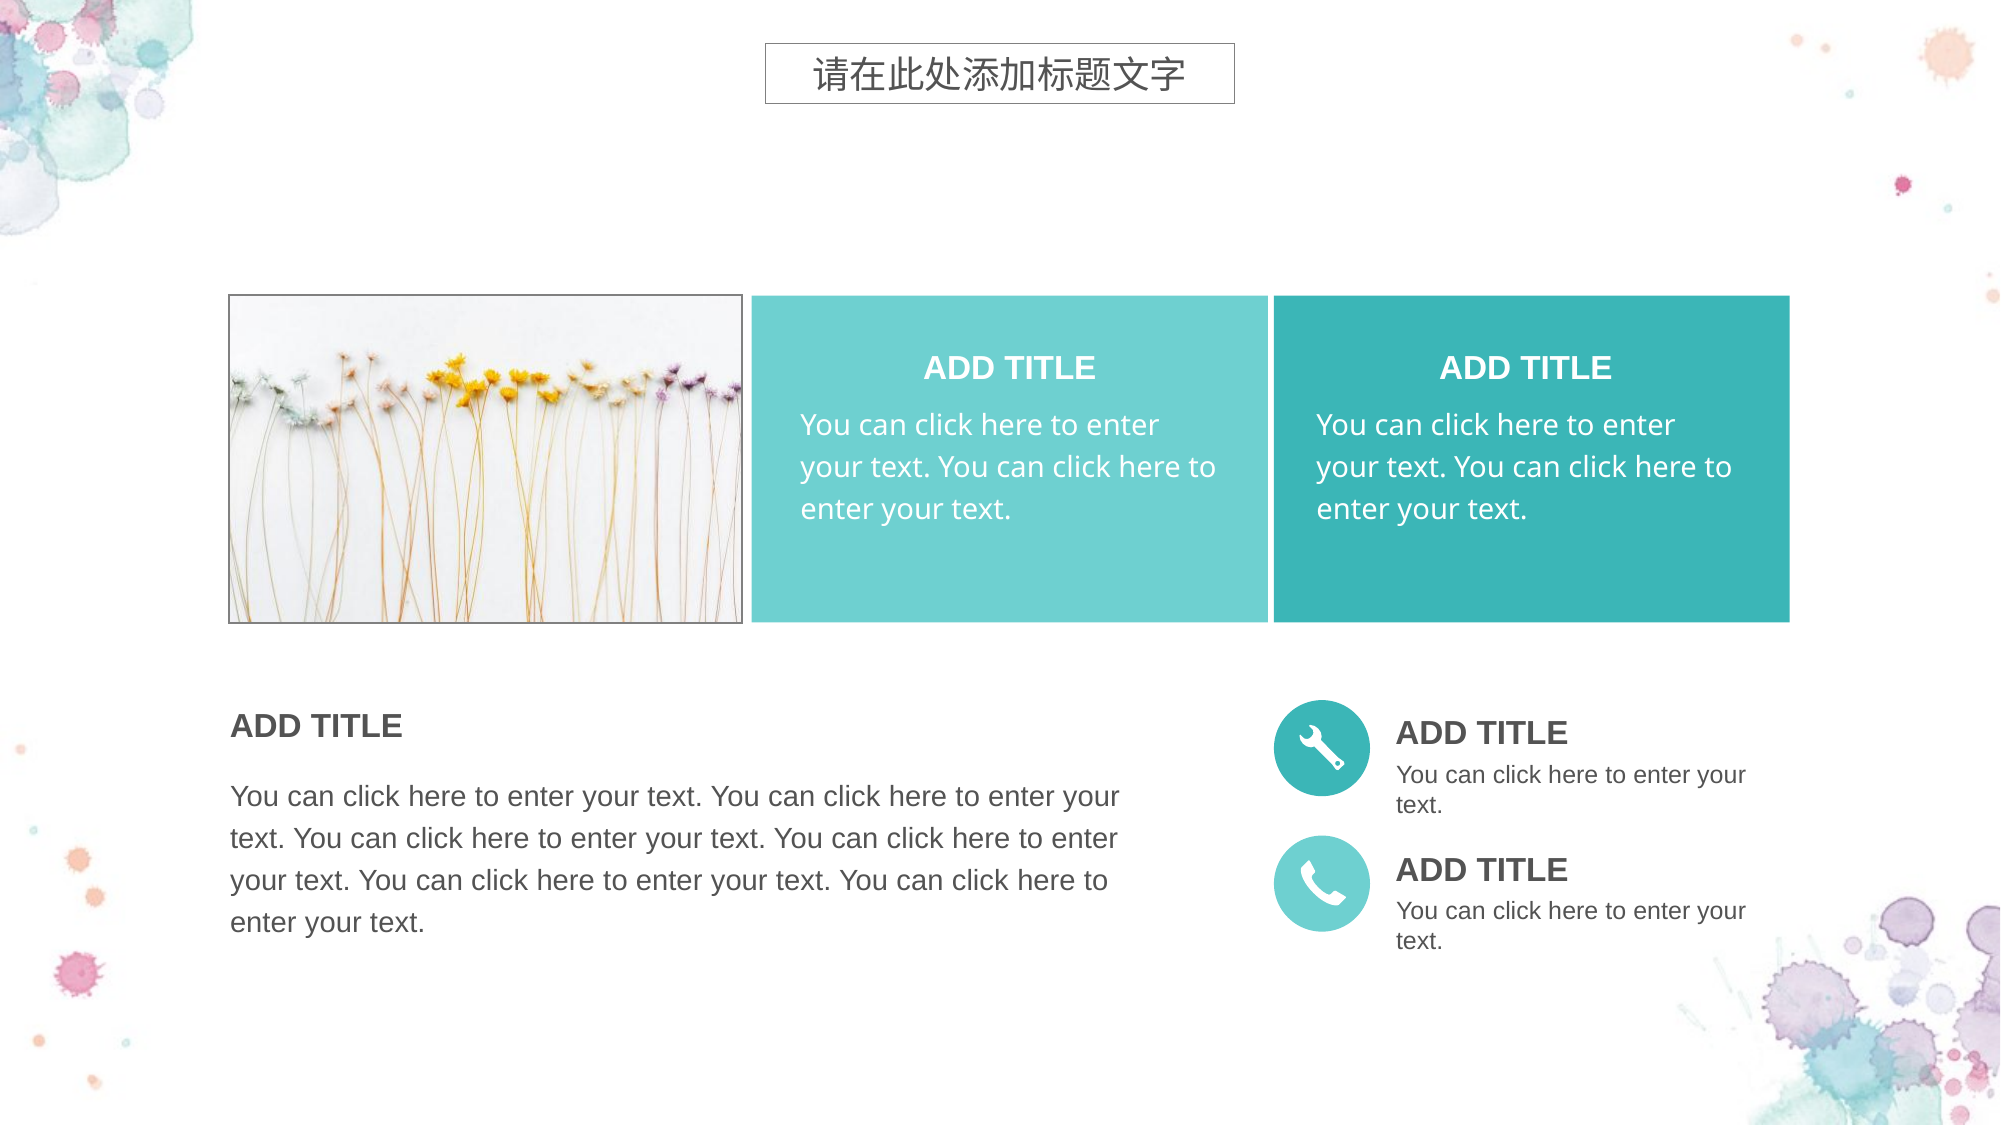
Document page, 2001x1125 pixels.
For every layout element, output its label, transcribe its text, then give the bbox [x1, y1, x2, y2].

text_box ADD TITLE [818, 346, 1202, 387]
text_box You can click here to enter your text. [1396, 758, 1779, 819]
text_box You can click here to enter your text. You can click here to enter your text. You can click here to enter your text. You can click here to enter your text. You can click here to enter your text. You can click here to enter your text. [229, 770, 1173, 938]
text_box [1299, 724, 1345, 771]
text_box ADD TITLE [1395, 711, 1716, 752]
text_box [751, 295, 1268, 623]
text_box You can click here to enter your text. You can click here to enter your text. [800, 399, 1220, 526]
text_box [1273, 295, 1790, 623]
picture [0, 0, 2001, 1125]
text_box ADD TITLE [1395, 847, 1716, 888]
text_box ADD TITLE [229, 703, 614, 744]
text_box You can click here to enter your text. You can click here to enter your text. [1316, 399, 1736, 526]
text_box 请在此处添加标题文字 [765, 43, 1235, 104]
text_box [1273, 835, 1371, 932]
text_box ADD TITLE [1334, 346, 1718, 387]
text_box [1300, 860, 1346, 906]
text_box [1273, 700, 1371, 797]
text_box You can click here to enter your text. [1396, 894, 1779, 955]
